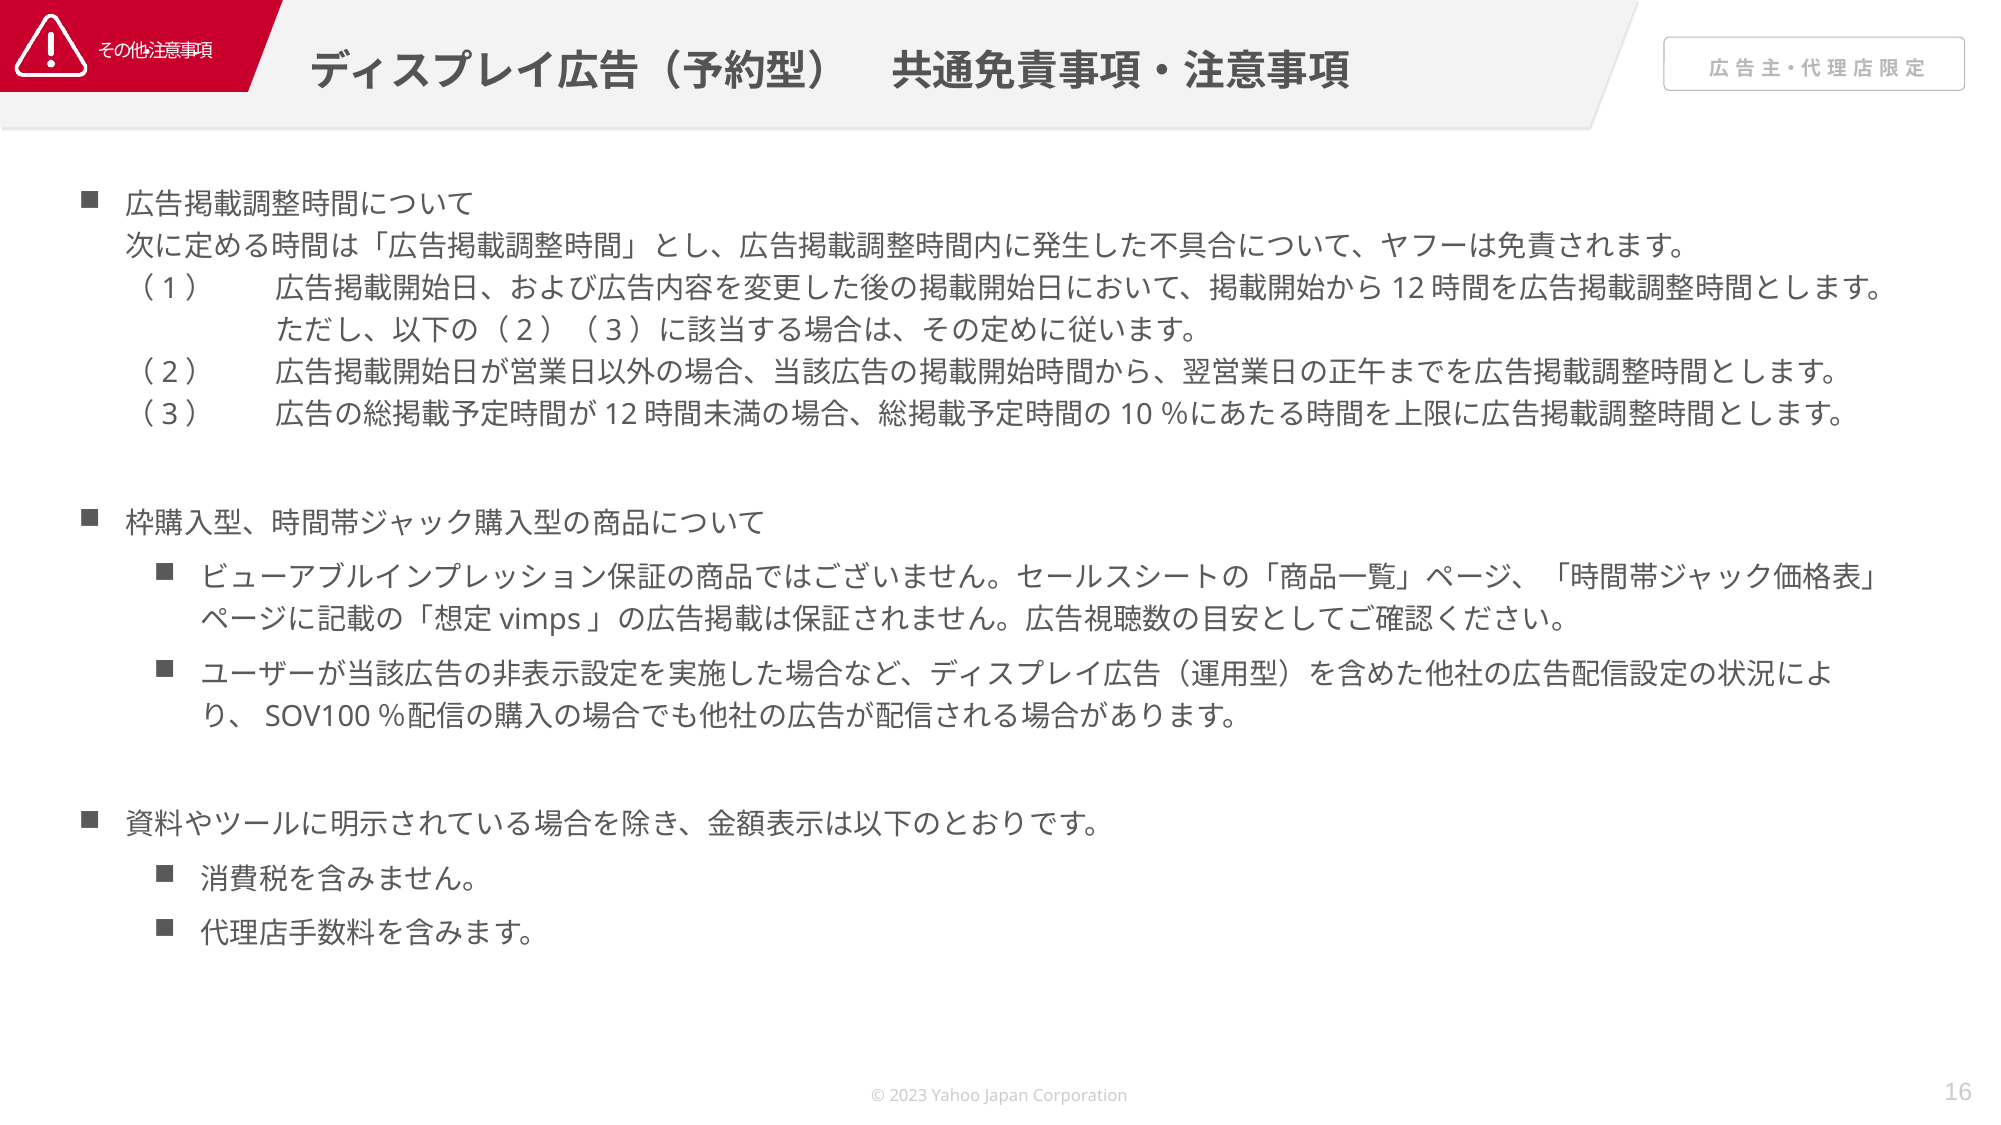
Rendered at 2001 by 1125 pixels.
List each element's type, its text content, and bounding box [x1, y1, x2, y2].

list その他・注意事項 [97, 13, 240, 81]
list ディスプレイ広告（予約型） 共通免責事項・注意事項 [309, 41, 1645, 97]
text_box 広告掲載調整時間について 次に定める時間は「広告掲載調整時間」とし、広告掲載調整時間内に発生した不具合について、ヤフーは免責されます。 （1） 広告掲載開始日、および広告内容を変更した後の掲載開始日において、掲載開始から12時間を広告掲載調整時間とします。 ただし、以下の（2）（3）に該当する場合は、その定めに従います。 （2） 広告掲載開始日が営業日以外の場合、当該広告の掲載開始時間から、翌営業日の正午までを広告掲載調整時間とします。 （3） 広告の総掲載予定時間が12時間未満の場合、総掲載予定時間の10％にあたる時間を上限に広告掲載調整時間とします。 枠購入型、時間帯ジャック購入型の商品について ビューアブルインプレッション保証の商品ではございません。セールスシートの「商品一覧」ページ、「時間帯ジャック価格表」ページに記載の「想定vimps」の広告掲載は保証されません。広告視聴数の目安としてご確認ください。 ユーザーが当該広告の非表示設定を実施した場合など、ディスプレイ広告（運用型）を含めた他社の広告配信設定の状況により、SOV100％配信の購入の場合でも他社の広告が配信される場合があります。 資料やツールに明示されている場合を除き、金額表示は以下のとおりです。 消費税を含みません。 代理店手数料を含みます。 [78, 178, 1922, 950]
picture [8, 4, 92, 87]
